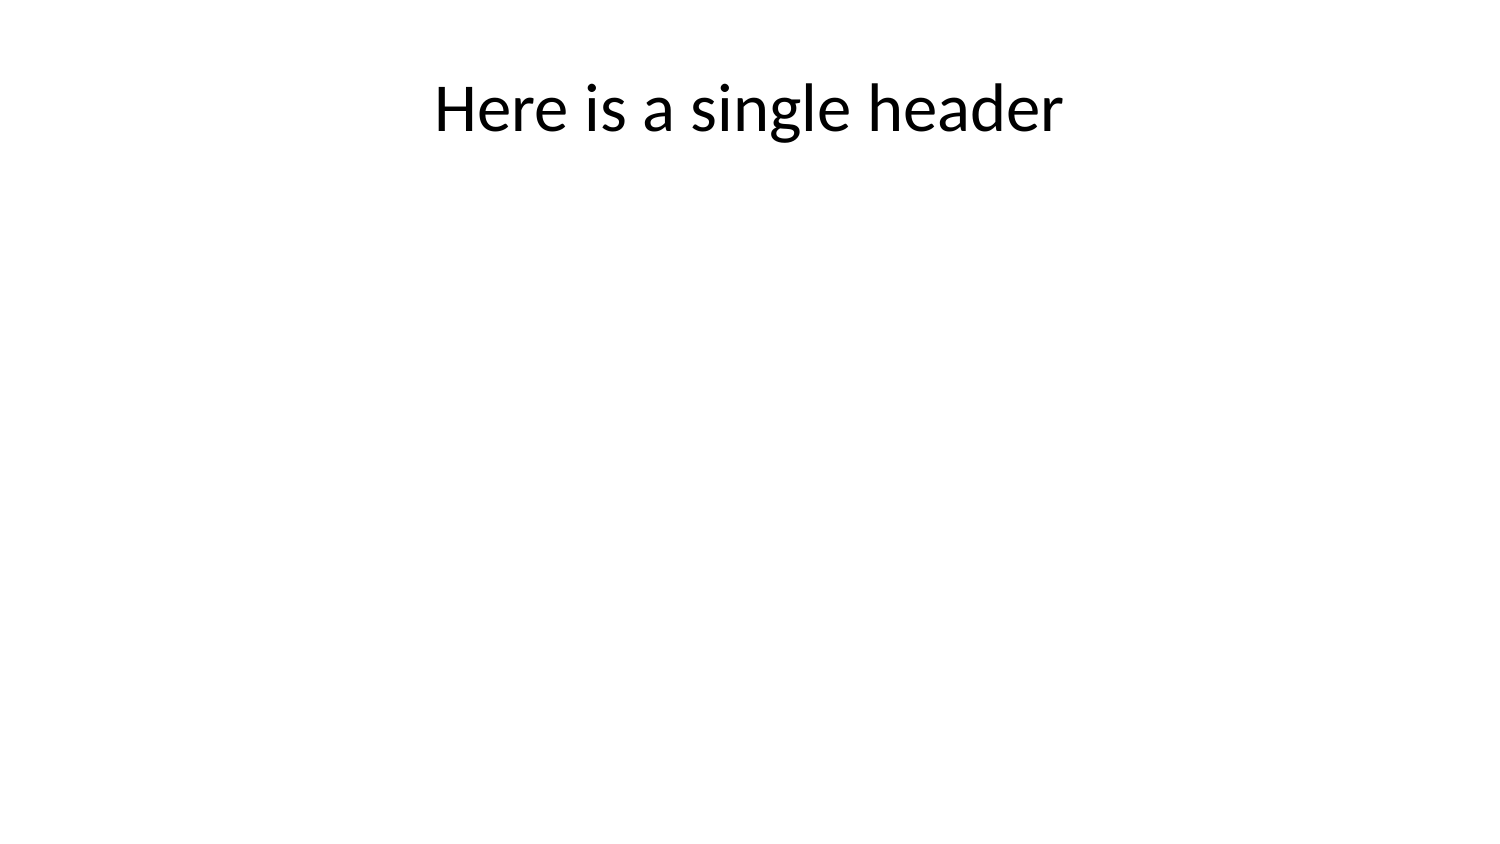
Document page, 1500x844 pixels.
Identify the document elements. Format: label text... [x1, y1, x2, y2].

title Here is a single header [75, 33, 1425, 175]
